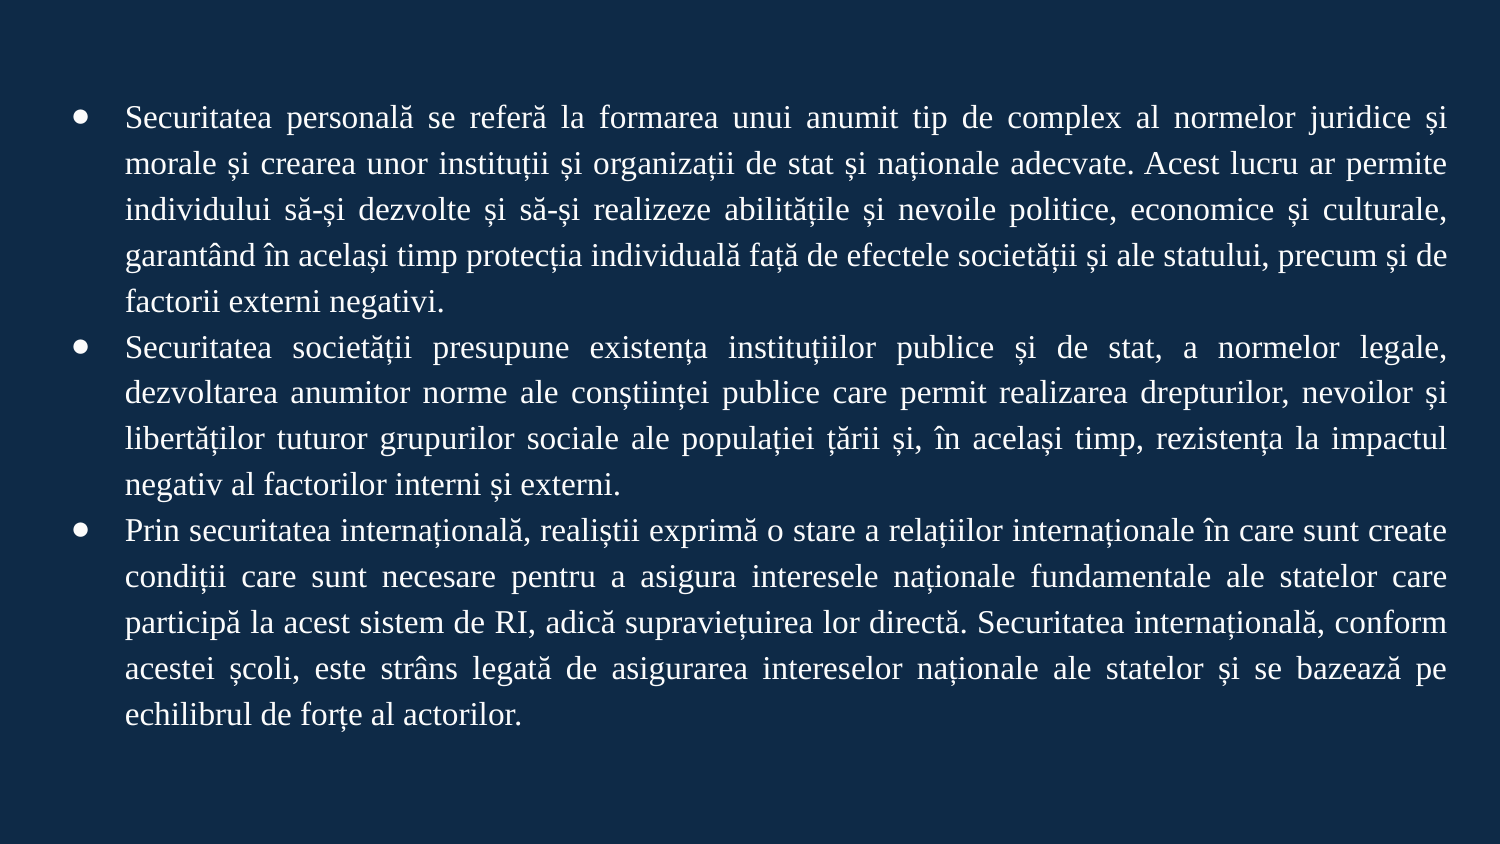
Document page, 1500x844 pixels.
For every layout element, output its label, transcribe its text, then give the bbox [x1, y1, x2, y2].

text_box Securitatea personală se referă la formarea unui anumit tip de complex al normelor juridice și morale și crearea unor instituții și organizații de stat și naționale adecvate. Acest lucru ar permite individului să-și dezvolte și să-și realizeze abilitățile și nevoile politice, economice și culturale, garantând în același timp protecția individuală față de efectele societății și ale statului, precum și de factorii externi negativi. Securitatea societății presupune existența instituțiilor publice și de stat, a normelor legale, dezvoltarea anumitor norme ale conștiinței publice care permit realizarea drepturilor, nevoilor și libertăților tuturor grupurilor sociale ale populației țării și, în același timp, rezistența la impactul negativ al factorilor interni și externi. Prin securitatea internațională, realiștii exprimă o stare a relațiilor internaționale în care sunt create condiții care sunt necesare pentru a asigura interesele naționale fundamentale ale statelor care participă la acest sistem de RI, adică supraviețuirea lor directă. Securitatea internațională, conform acestei școli, este strâns legată de asigurarea intereselor naționale ale statelor și se bazează pe echilibrul de forțe al actorilor. [34, 74, 1466, 747]
